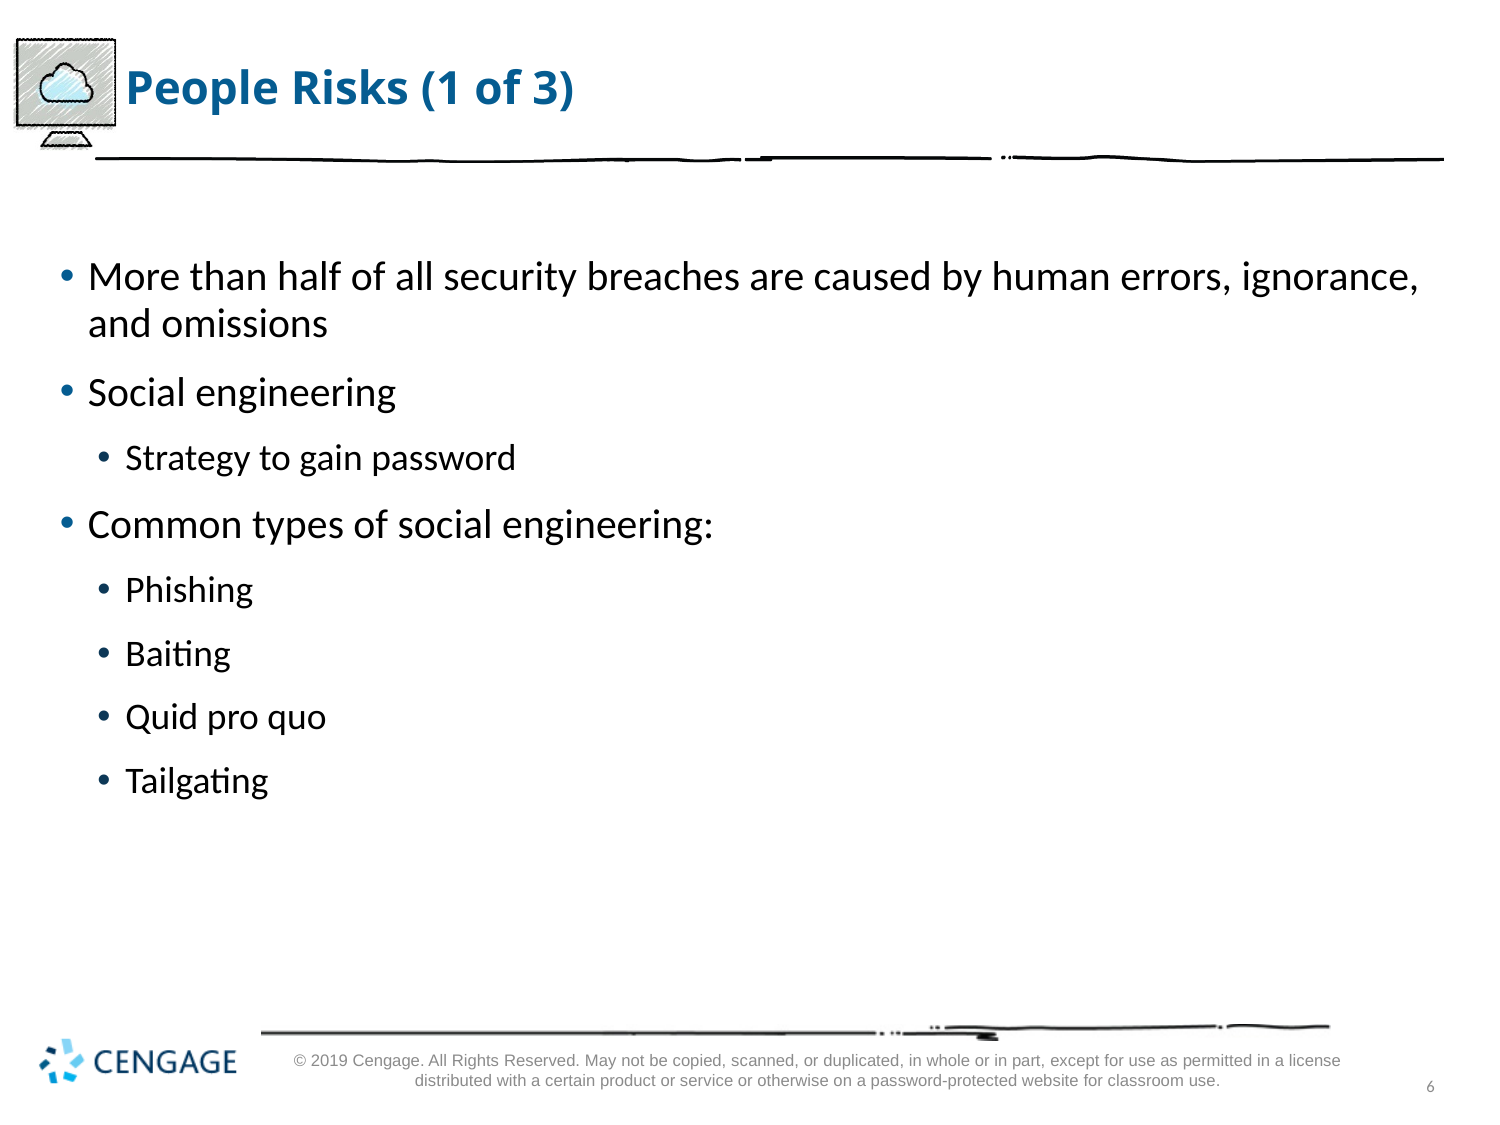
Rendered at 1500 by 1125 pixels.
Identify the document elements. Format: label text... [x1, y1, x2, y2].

picture [13, 36, 117, 151]
picture [95, 155, 1444, 163]
picture [19, 1025, 249, 1096]
list More than half of all security breaches are caused by human errors, ignorance, and omissions Social engineering Strategy to gain password Common types of social engineering: Phishing Baiting Quid pro quo Tailgating [59, 252, 1441, 808]
title People Risks (1 of 3) [125, 66, 1442, 116]
footer © 2019 Cengage. All Rights Reserved. May not be copied, scanned, or duplicated, in whole or in part, except for use as permitted in a license distributed with a certain product or service or otherwise on a password-protected website for classroom use. [262, 1050, 1375, 1091]
picture [261, 1024, 1331, 1041]
